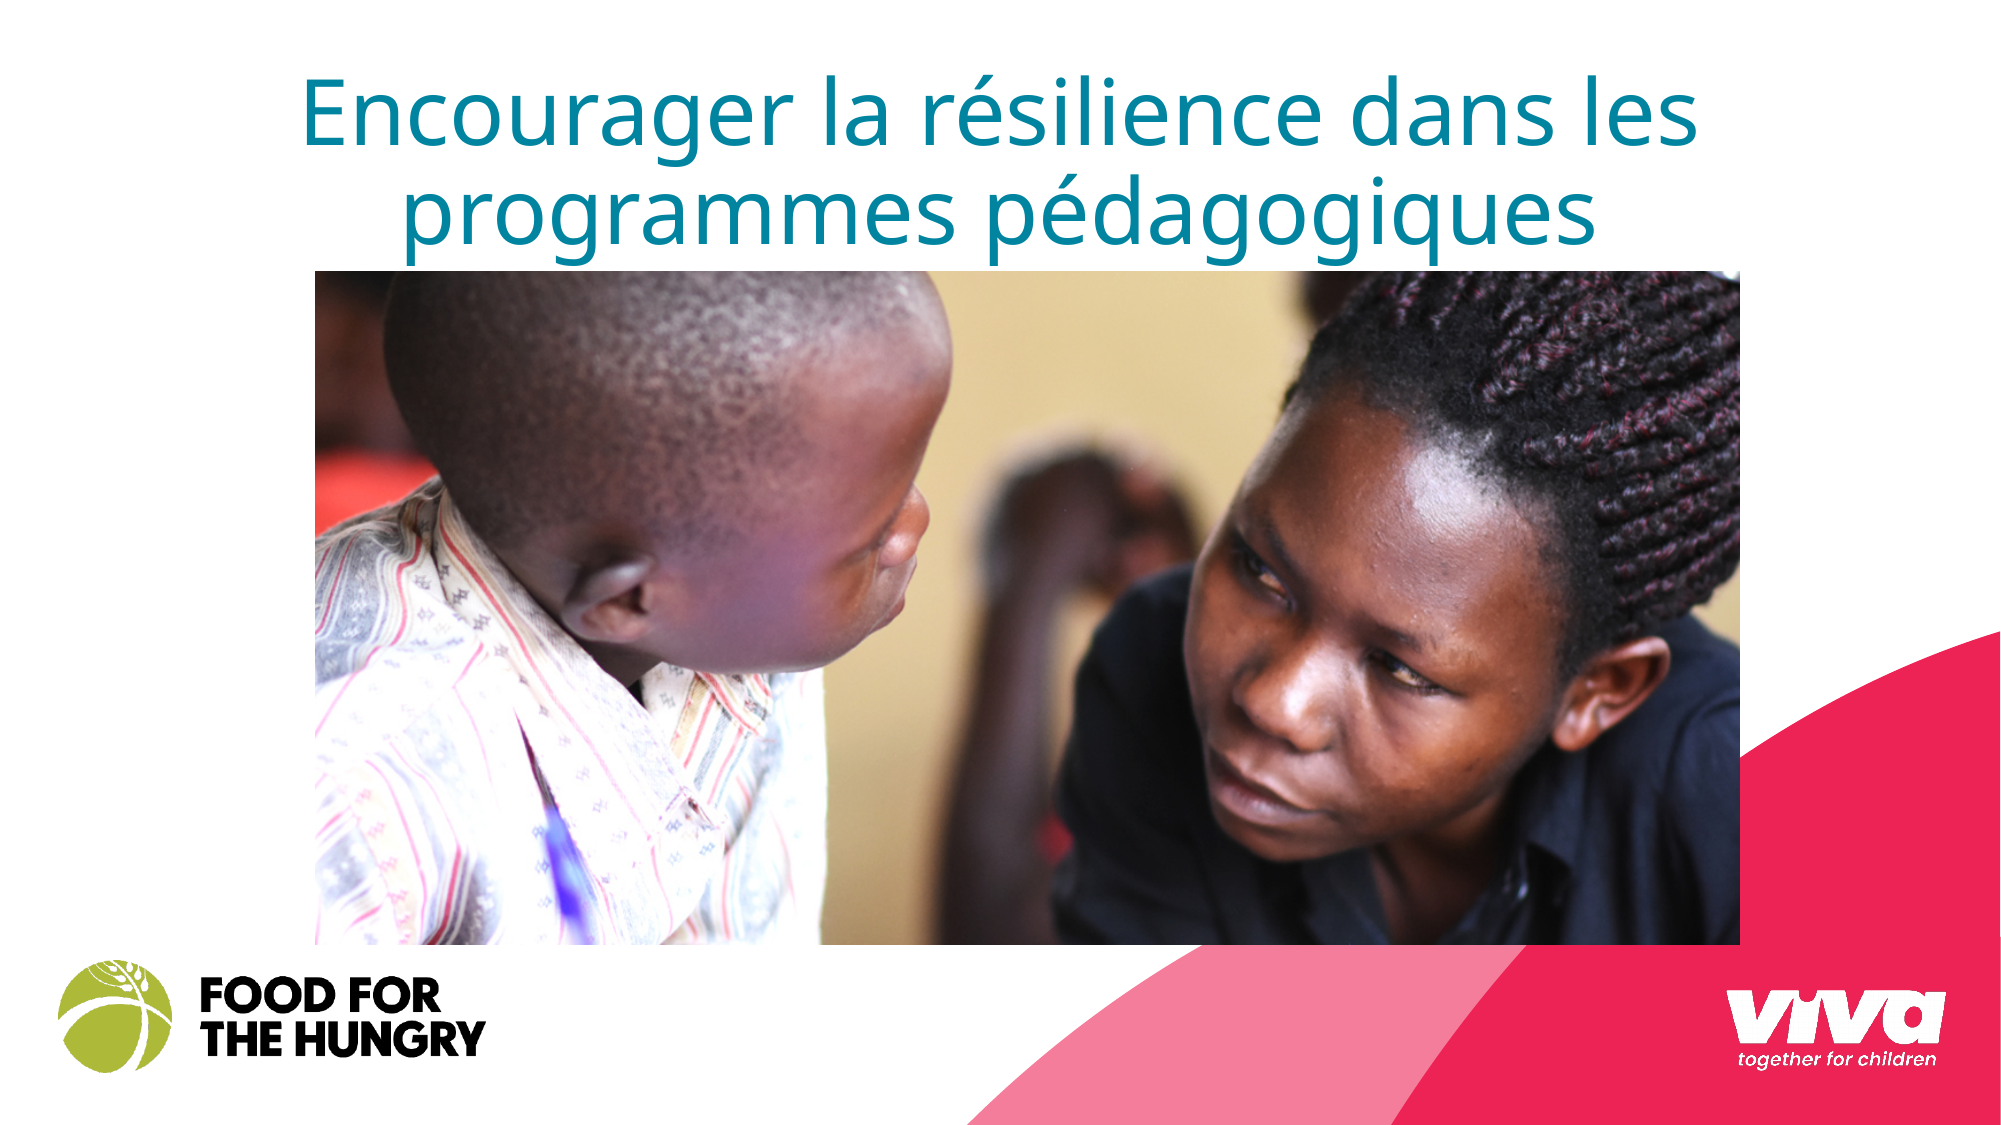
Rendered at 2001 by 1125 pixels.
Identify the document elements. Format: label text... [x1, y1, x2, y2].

picture [58, 960, 486, 1073]
picture [315, 271, 2000, 1125]
list Encourager la résilience dans les programmes pédagogiques [59, 59, 1942, 343]
